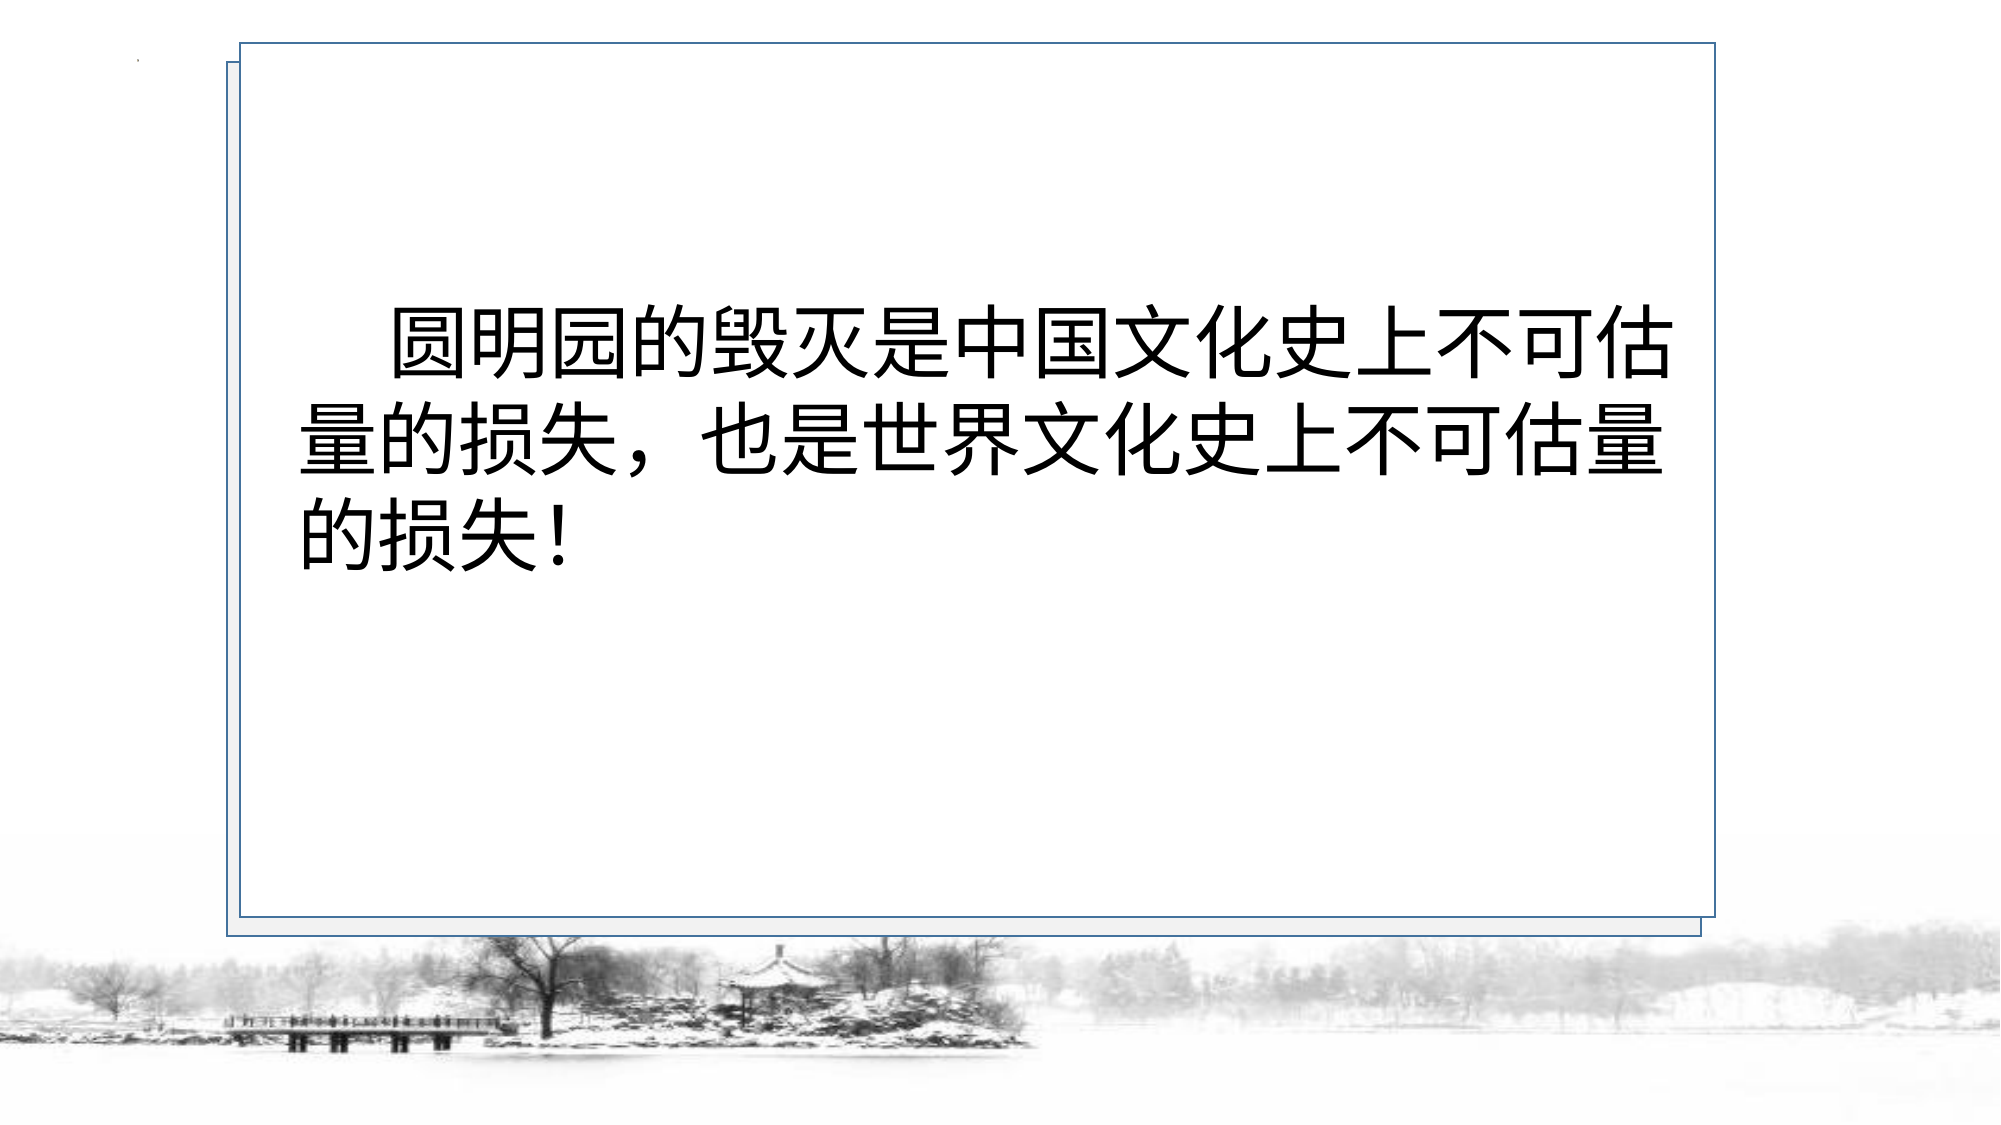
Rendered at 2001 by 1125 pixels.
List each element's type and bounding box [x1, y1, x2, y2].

picture [0, 834, 2000, 1125]
text_box [226, 43, 1715, 936]
